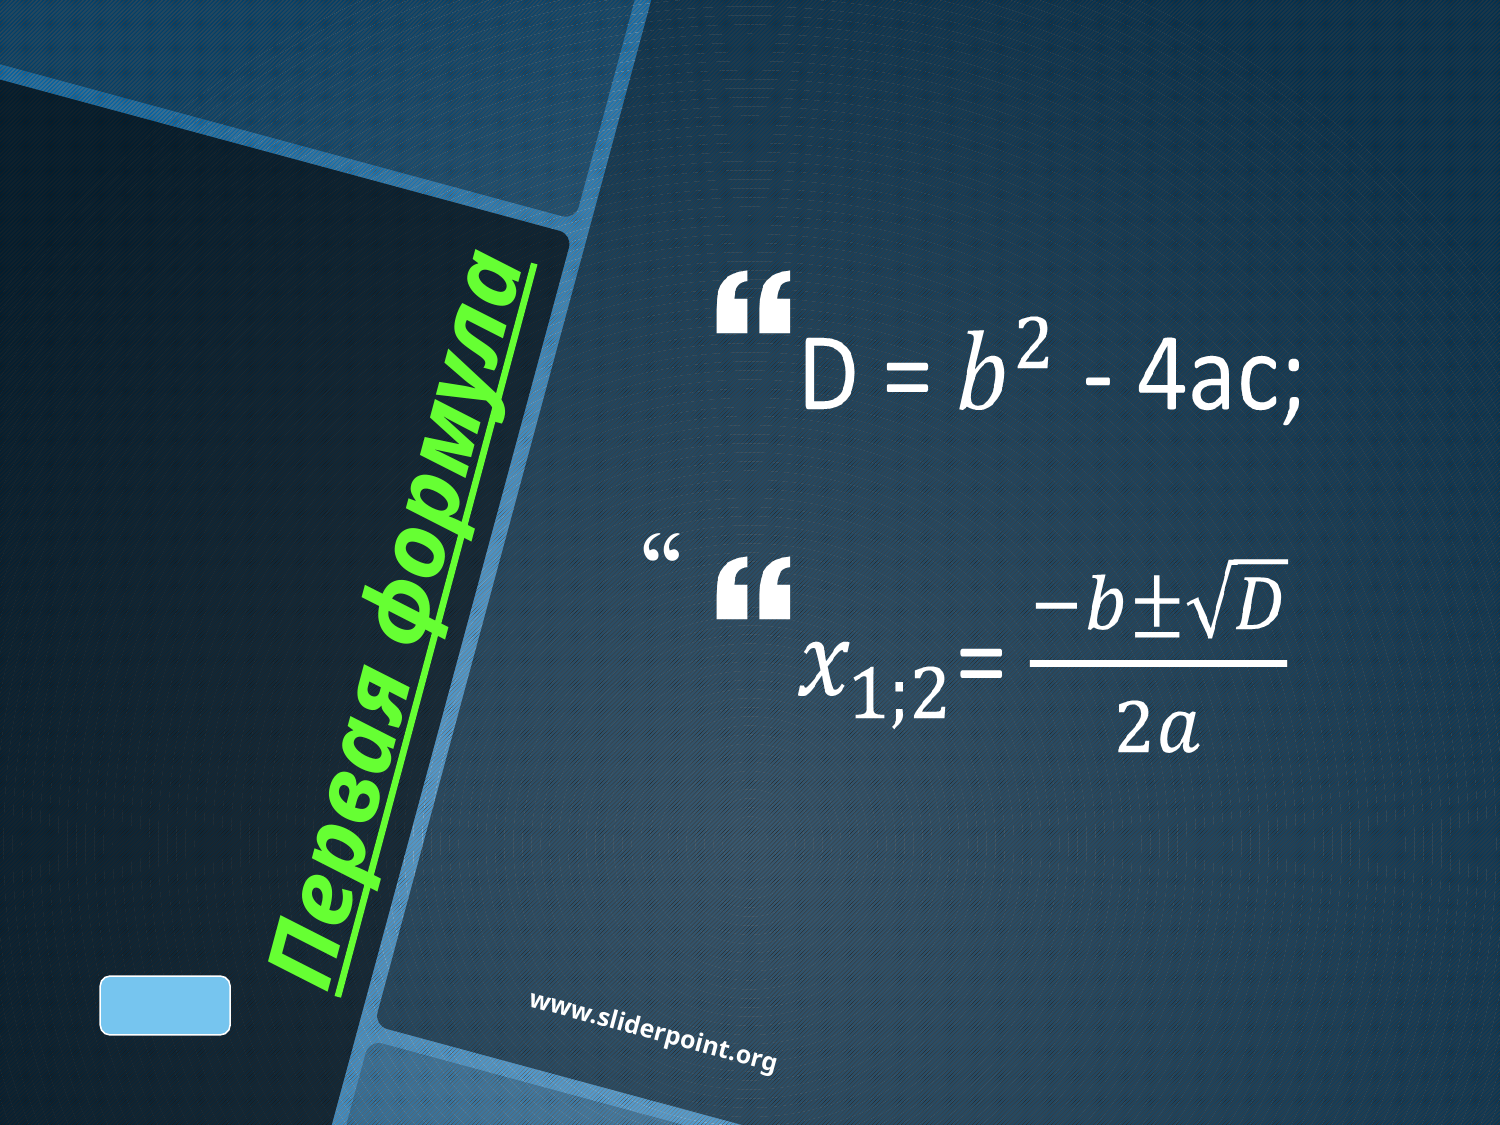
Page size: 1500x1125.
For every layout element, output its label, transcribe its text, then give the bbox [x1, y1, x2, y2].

text_box [100, 976, 231, 1035]
list [620, 184, 1376, 976]
title Первая формула [69, 181, 554, 1056]
footer www.sliderpoint.org [508, 963, 903, 1123]
